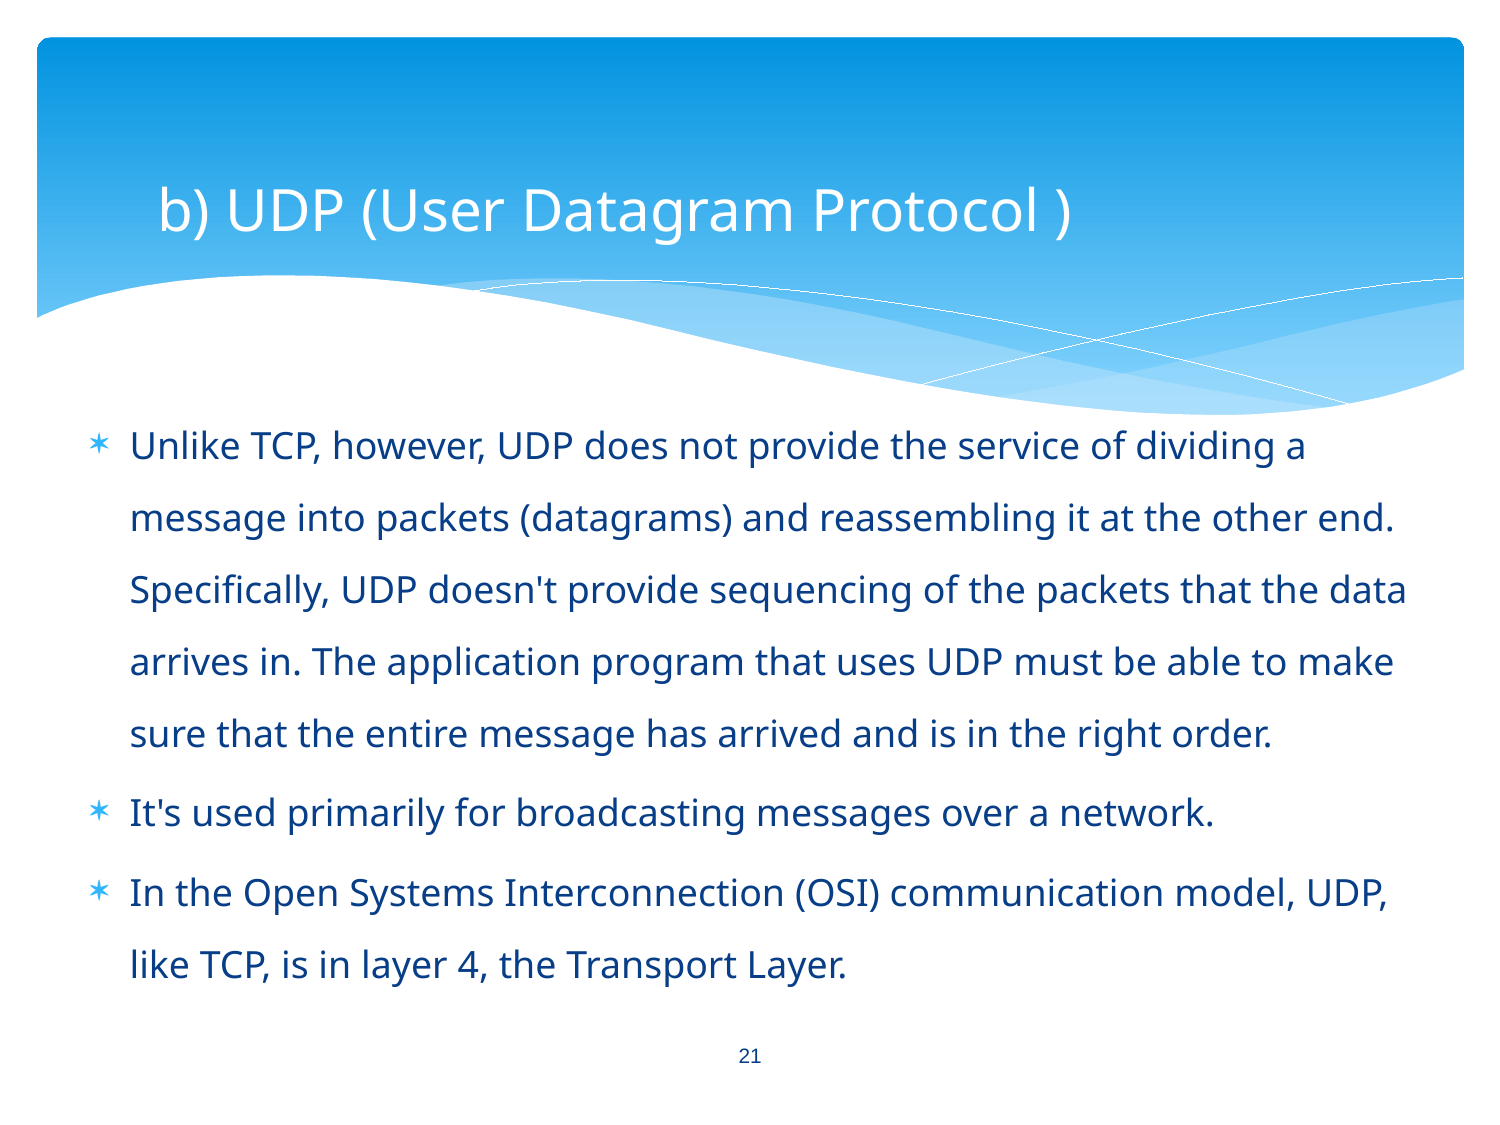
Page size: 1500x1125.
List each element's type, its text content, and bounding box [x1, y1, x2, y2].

slide_number 21 [654, 1025, 846, 1086]
list Unlike TCP, however, UDP does not provide the service of dividing a message into packets (datagrams) and reassembling it at the other end. Specifically, UDP doesn't provide sequencing of the packets that the data arrives in. The application program that uses UDP must be able to make sure that the entire message has arrived and is in the right order. It's used primarily for broadcasting messages over a network. In the Open Systems Interconnection (OSI) communication model, UDP, like TCP, is in layer 4, the Transport Layer. [75, 387, 1425, 1063]
text_box b) UDP (User Datagram Protocol ) [142, 149, 1183, 267]
